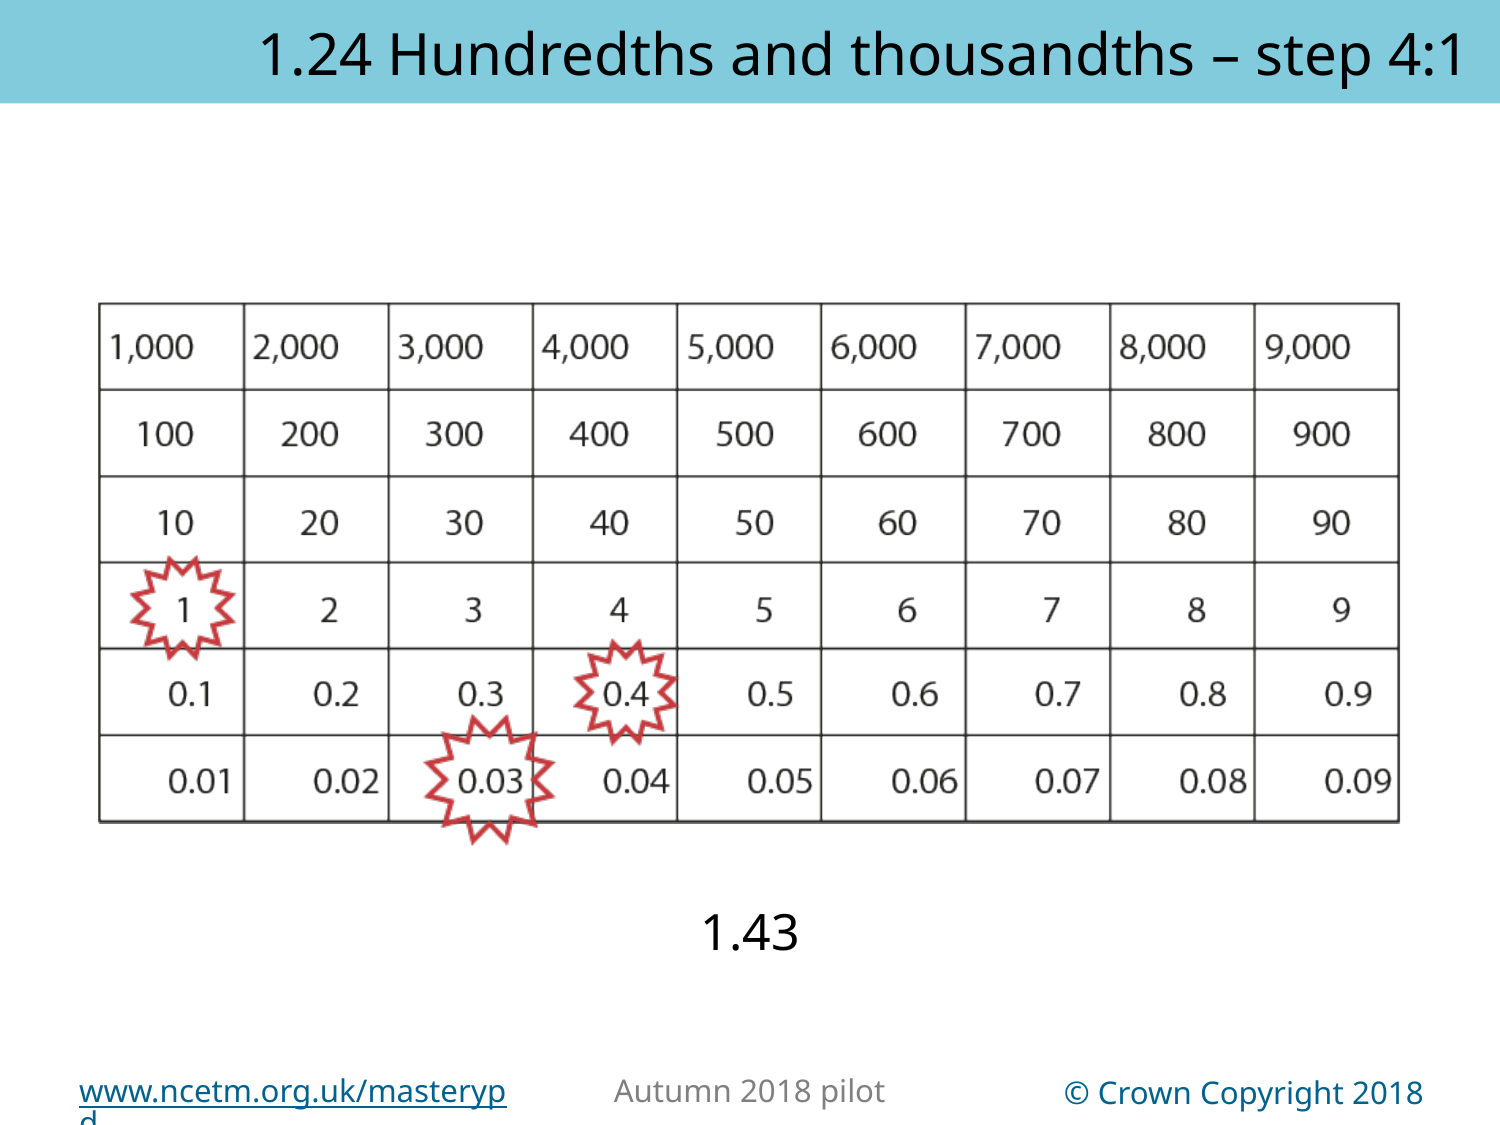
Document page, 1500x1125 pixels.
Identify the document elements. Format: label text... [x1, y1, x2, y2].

list 1.24 Hundredths and thousandths – step 4:1 [0, 0, 1500, 104]
text_box 1.43 [601, 893, 899, 969]
picture [97, 301, 1402, 848]
